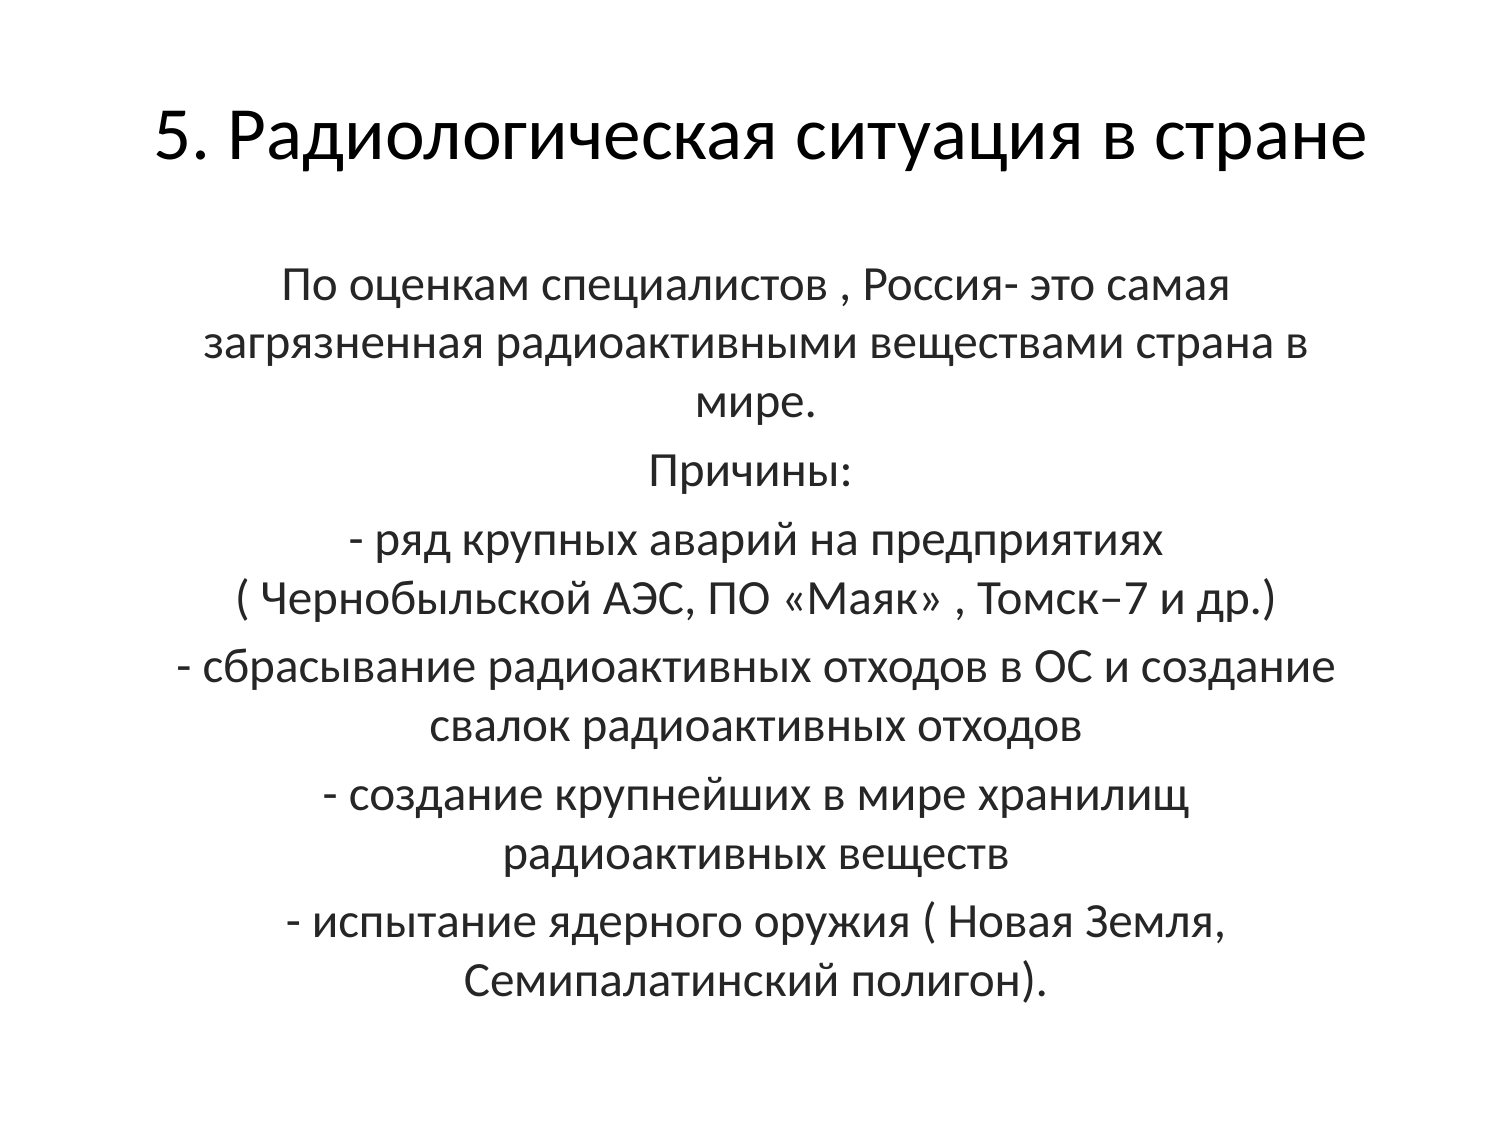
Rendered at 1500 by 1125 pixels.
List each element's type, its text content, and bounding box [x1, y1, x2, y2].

subtitle По оценкам специалистов , Россия- это самая загрязненная радиоактивными веществами страна в мире. Причины: - ряд крупных аварий на предприятиях ( Чернобыльской АЭС, ПО «Маяк» , Томск–7 и др.) - сбрасывание радиоактивных отходов в ОС и создание свалок радиоактивных отходов - создание крупнейших в мире хранилищ радиоактивных веществ - испытание ядерного оружия ( Новая Земля, Семипалатинский полигон). [159, 243, 1353, 1083]
title 5. Радиологическая ситуация в стране [123, 54, 1399, 296]
